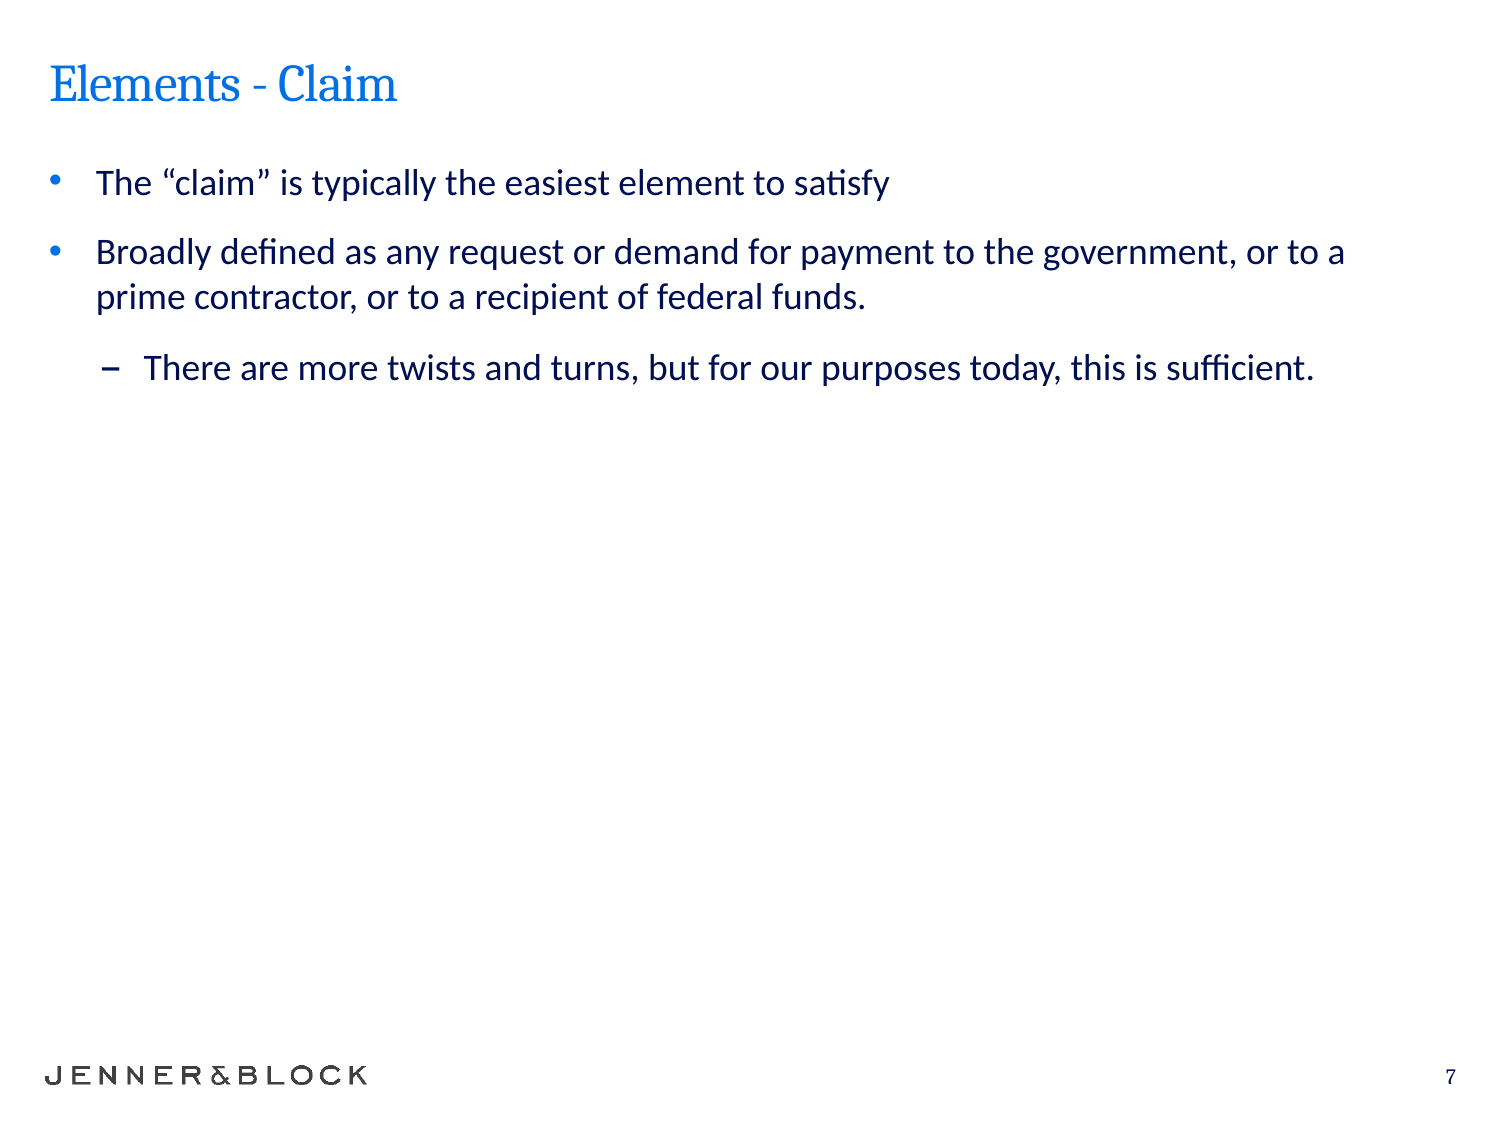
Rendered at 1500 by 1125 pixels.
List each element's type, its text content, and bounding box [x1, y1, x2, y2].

title Elements - Claim [49, 40, 1450, 120]
list The “claim” is typically the easiest element to satisfy Broadly defined as any request or demand for payment to the government, or to a prime contractor, or to a recipient of federal funds. There are more twists and turns, but for our purposes today, this is sufficient. [48, 149, 1450, 1025]
